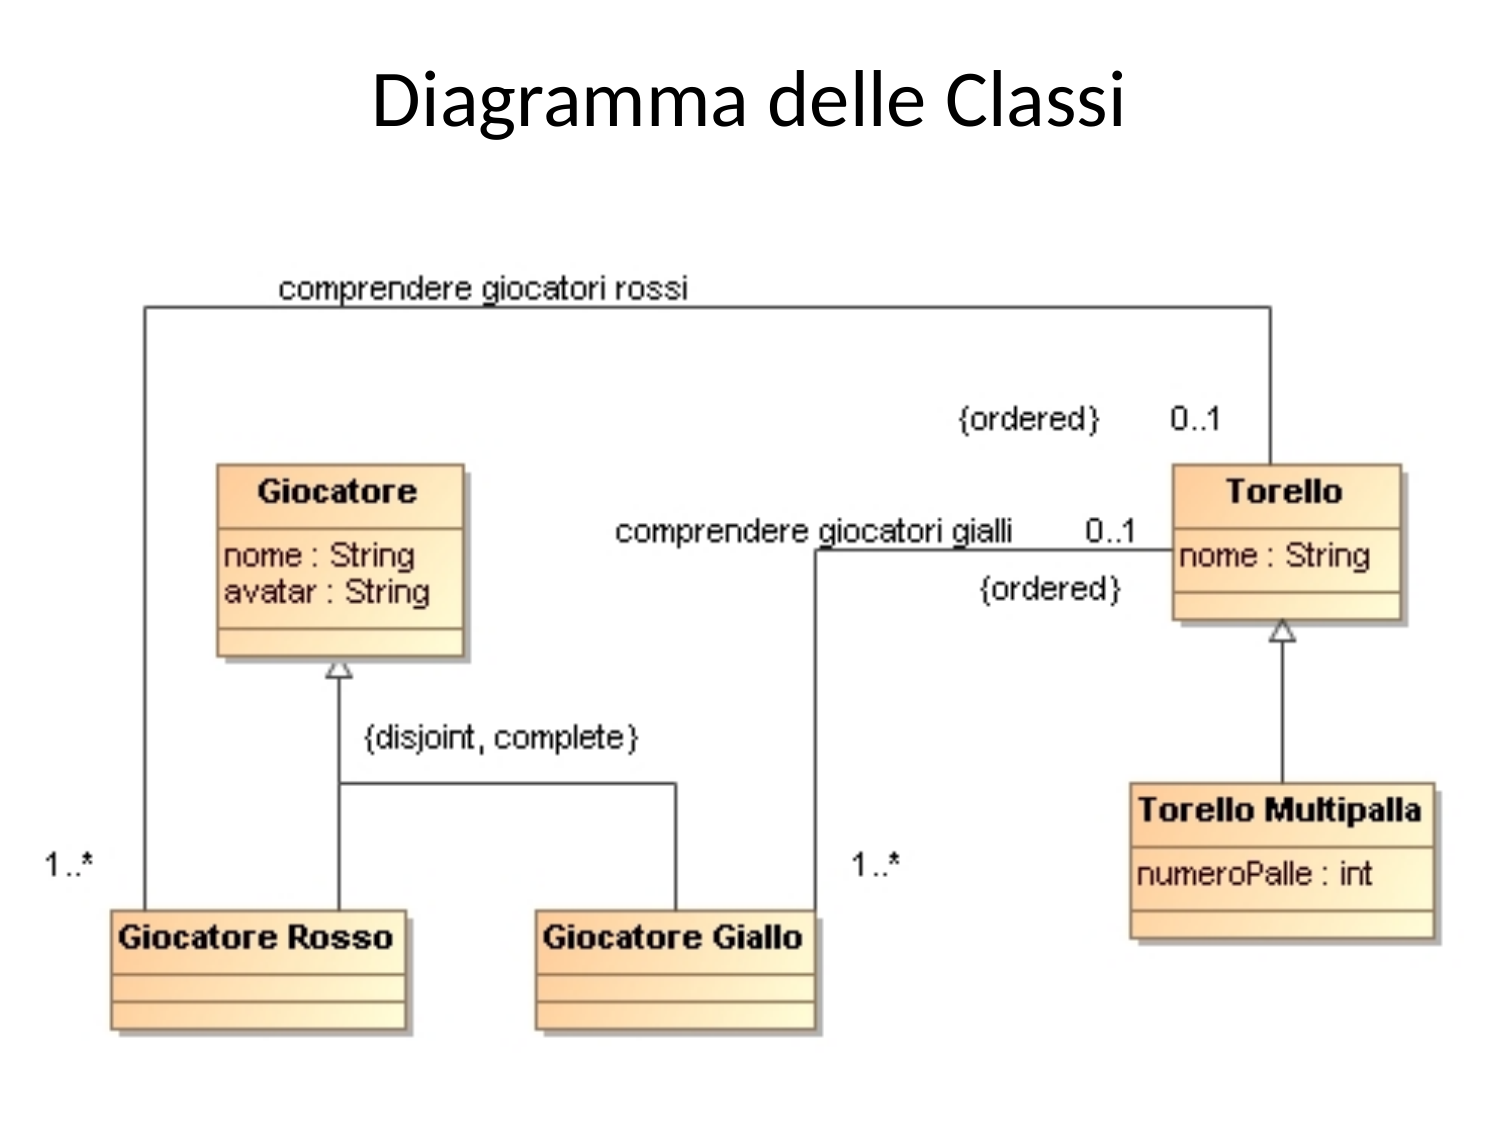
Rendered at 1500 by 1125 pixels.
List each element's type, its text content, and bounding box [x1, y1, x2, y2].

text_box Diagramma delle Classi [74, 37, 1425, 150]
picture [17, 240, 1464, 1059]
